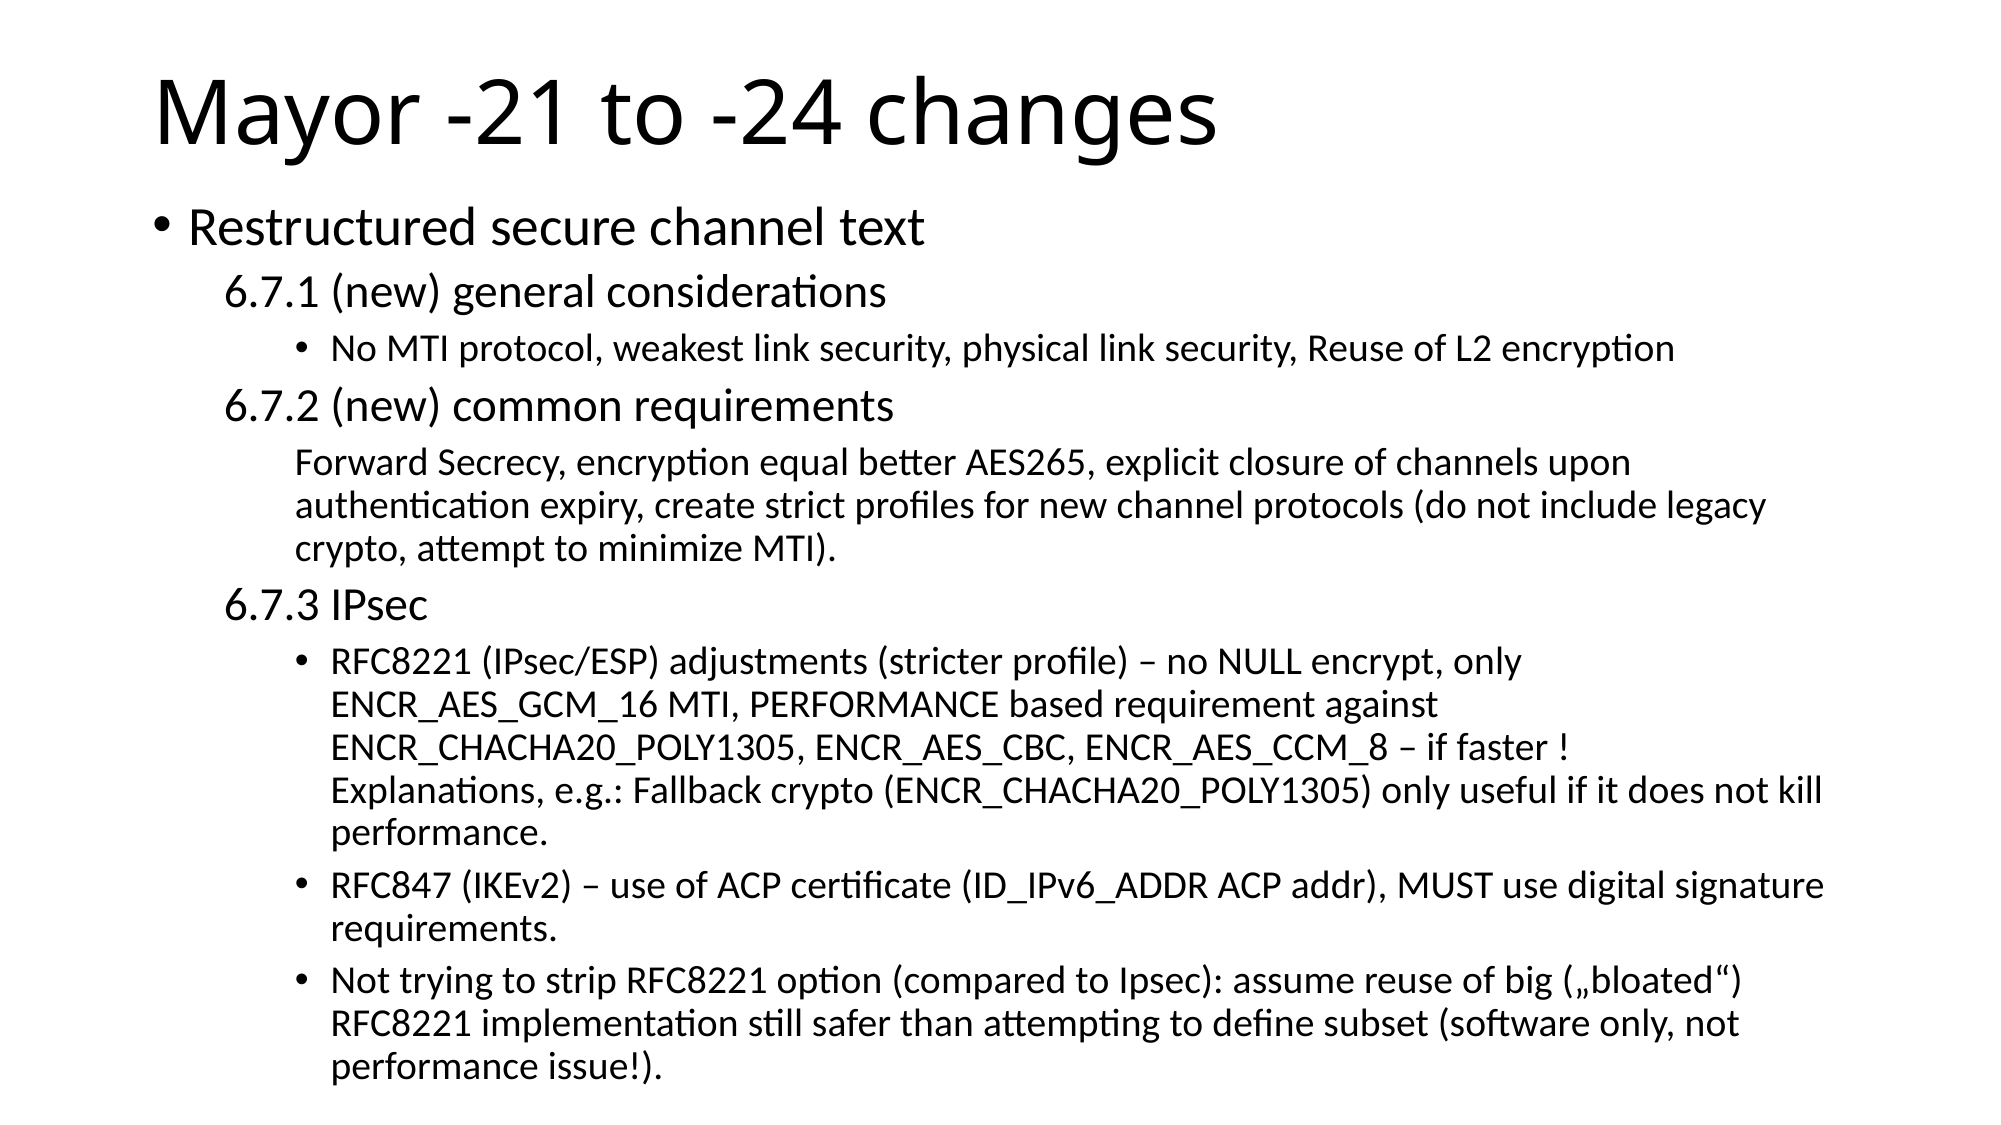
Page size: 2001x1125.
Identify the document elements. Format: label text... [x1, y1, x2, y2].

list Restructured secure channel text 6.7.1 (new) general considerations No MTI protocol, weakest link security, physical link security, Reuse of L2 encryption 6.7.2 (new) common requirements Forward Secrecy, encryption equal better AES265, explicit closure of channels upon authentication expiry, create strict profiles for new channel protocols (do not include legacy crypto, attempt to minimize MTI). 6.7.3 IPsec RFC8221 (IPsec/ESP) adjustments (stricter profile) – no NULL encrypt, only ENCR_AES_GCM_16 MTI, PERFORMANCE based requirement against ENCR_CHACHA20_POLY1305, ENCR_AES_CBC, ENCR_AES_CCM_8 – if faster ! Explanations, e.g.: Fallback crypto (ENCR_CHACHA20_POLY1305) only useful if it does not kill performance. RFC847 (IKEv2) – use of ACP certificate (ID_IPv6_ADDR ACP addr), MUST use digital signature requirements. Not trying to strip RFC8221 option (compared to Ipsec): assume reuse of big („bloated“) RFC8221 implementation still safer than attempting to define subset (software only, not performance issue!). [137, 189, 1863, 1099]
title Mayor -21 to -24 changes [137, 59, 1863, 172]
